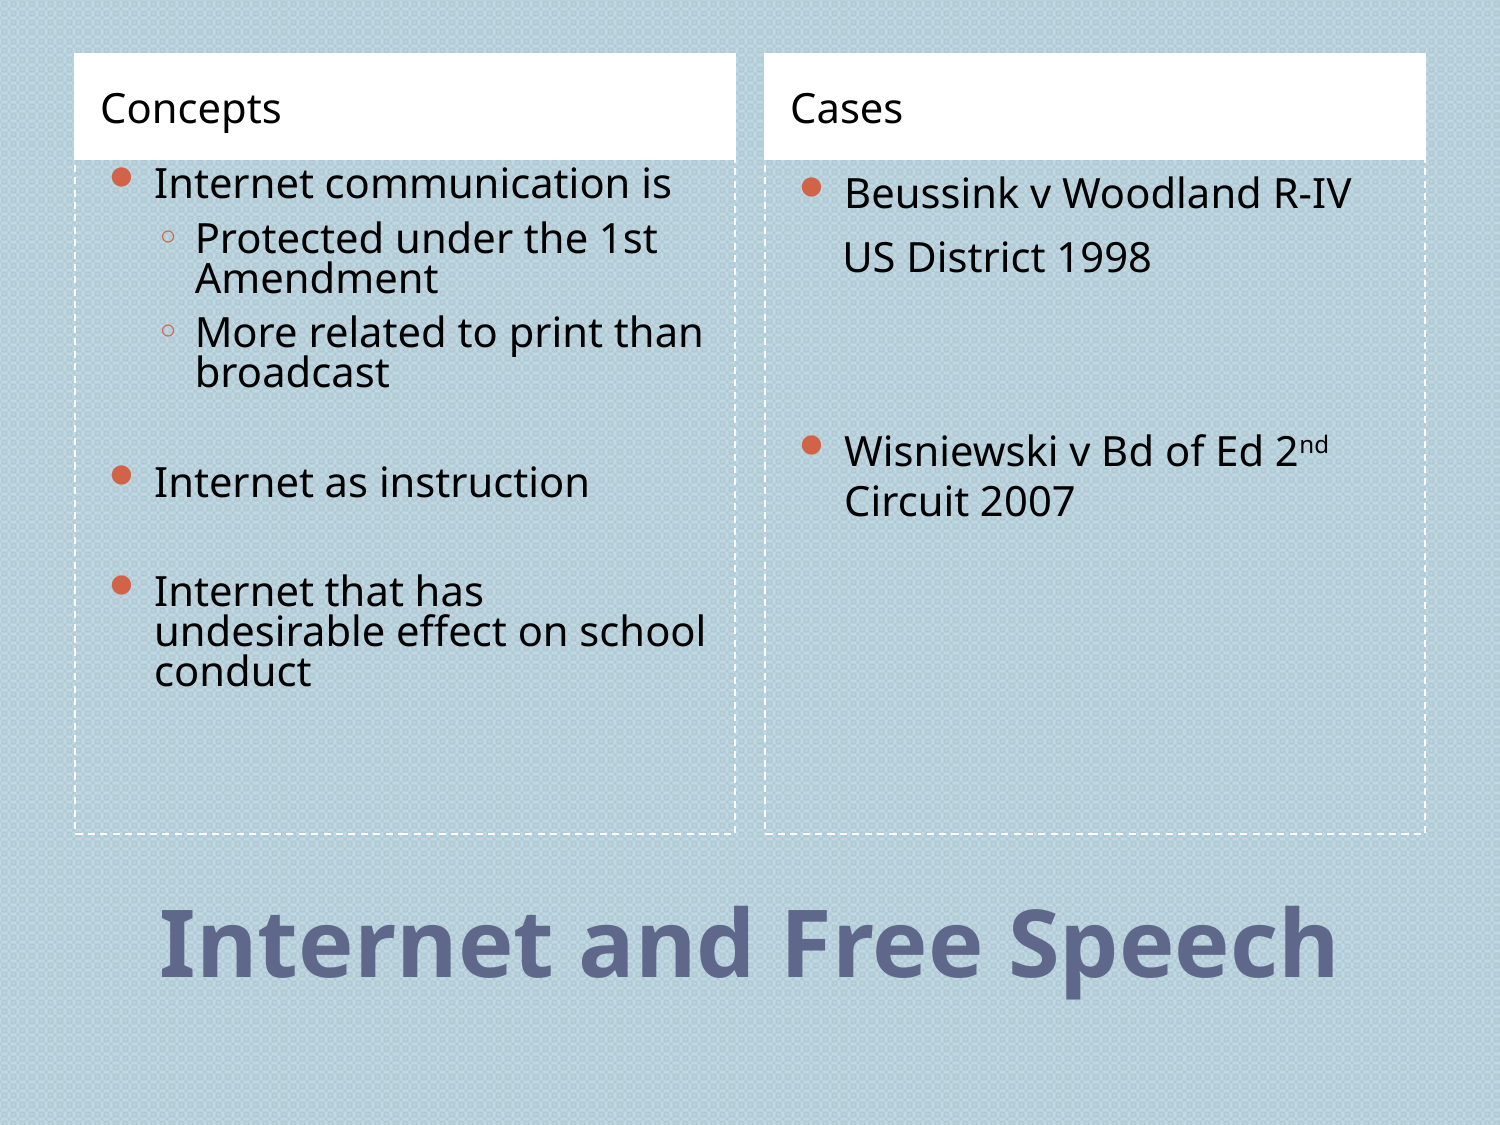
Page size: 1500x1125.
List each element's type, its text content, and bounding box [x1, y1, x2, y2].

list Beussink v Woodland R-IV US District 1998 Wisniewski v Bd of Ed 2nd Circuit 2007 [764, 158, 1426, 835]
list Cases [764, 53, 1426, 159]
list Internet communication is Protected under the 1st Amendment More related to print than broadcast Internet as instruction Internet that has undesirable effect on school conduct [74, 158, 736, 835]
list Concepts [74, 53, 736, 159]
title Internet and Free Speech [75, 846, 1425, 1034]
